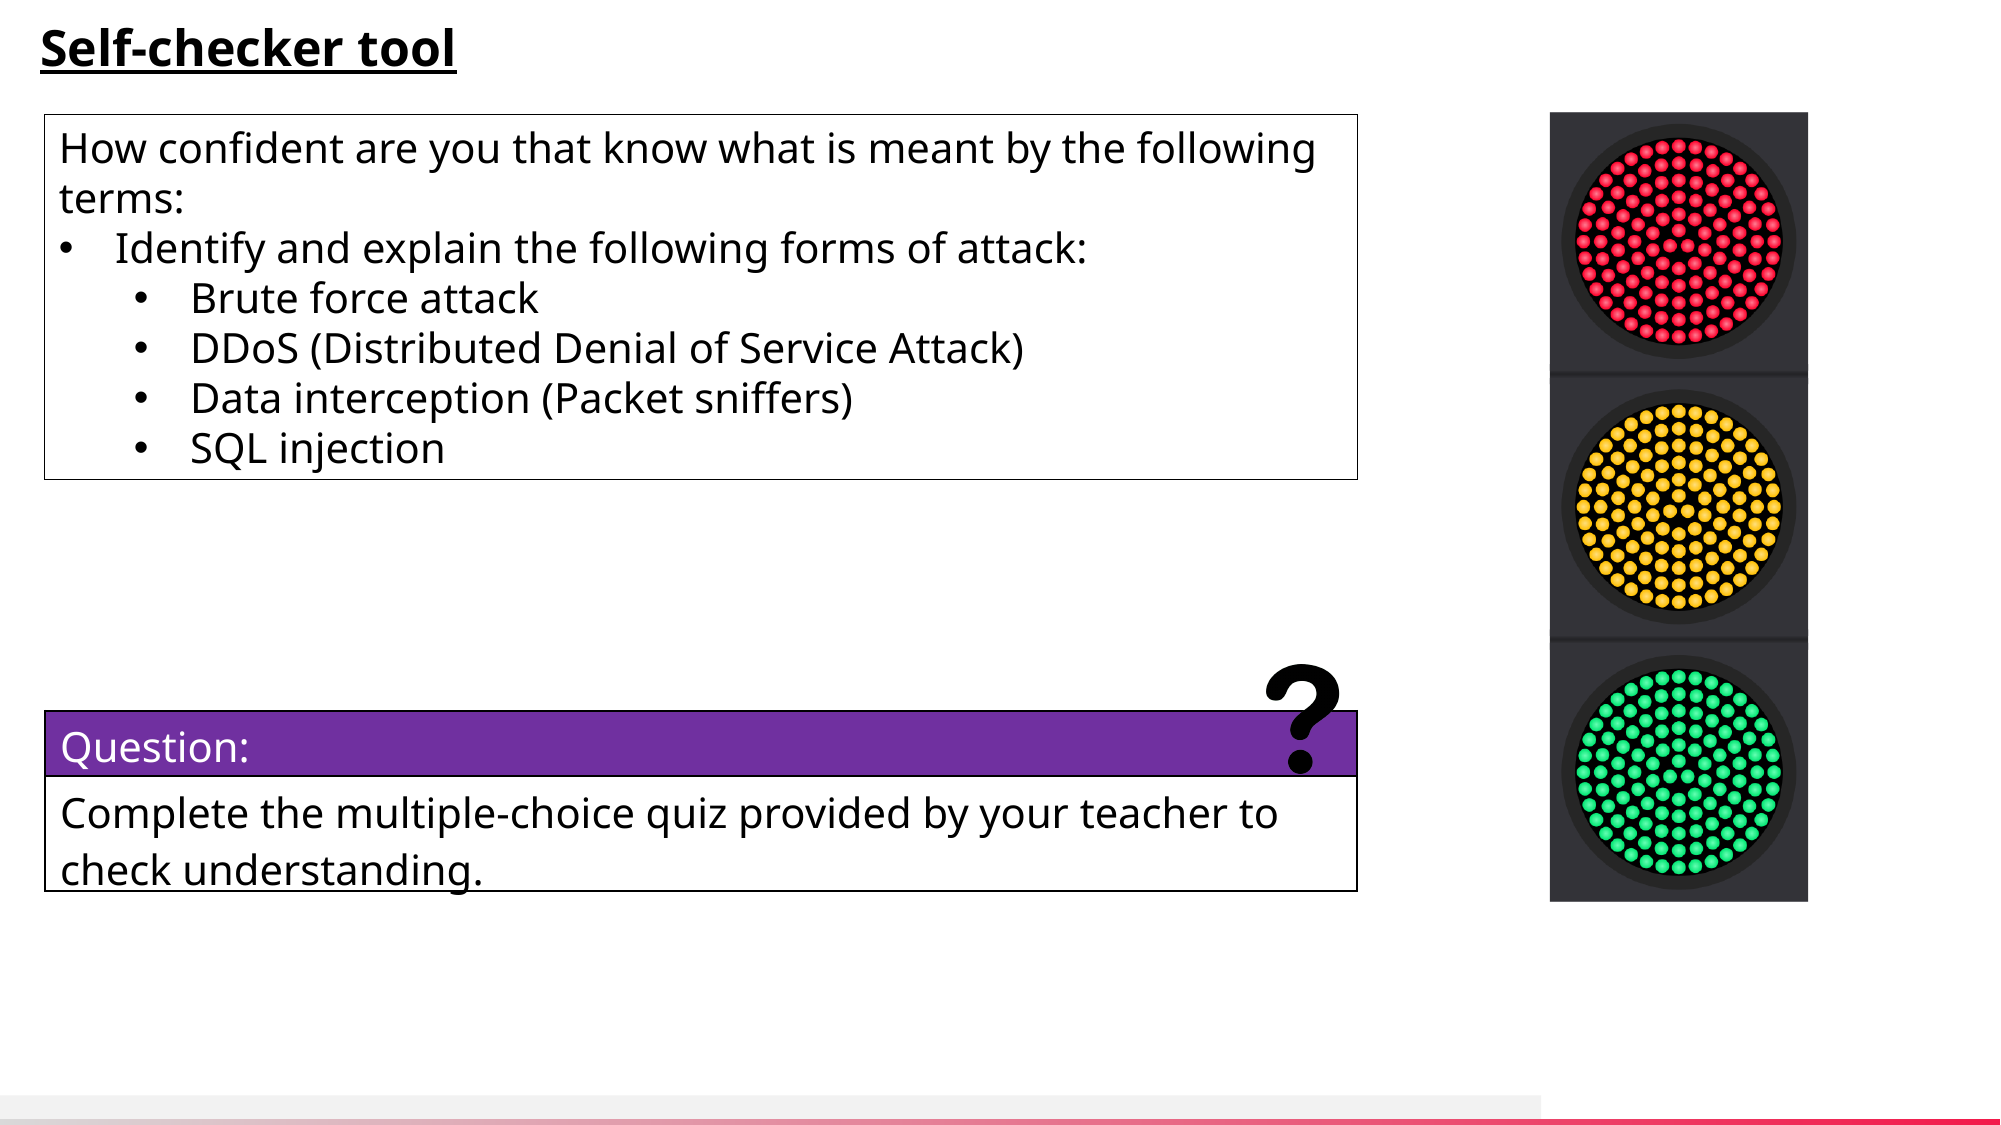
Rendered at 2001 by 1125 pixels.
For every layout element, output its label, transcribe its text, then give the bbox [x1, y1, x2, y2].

text_box Self-checker tool [25, 8, 2000, 189]
picture [1421, 71, 1933, 942]
table_cell Complete the multiple-choice quiz provided by your teacher to check understanding. [46, 777, 1356, 890]
picture [1247, 663, 1358, 774]
text_box How confident are you that know what is meant by the following terms: Identify and explain the following forms of attack: Brute force attack DDoS (Distributed Denial of Service Attack) Data interception (Packet sniffers) SQL injection [44, 114, 1358, 480]
table_header Question: [46, 712, 1356, 775]
